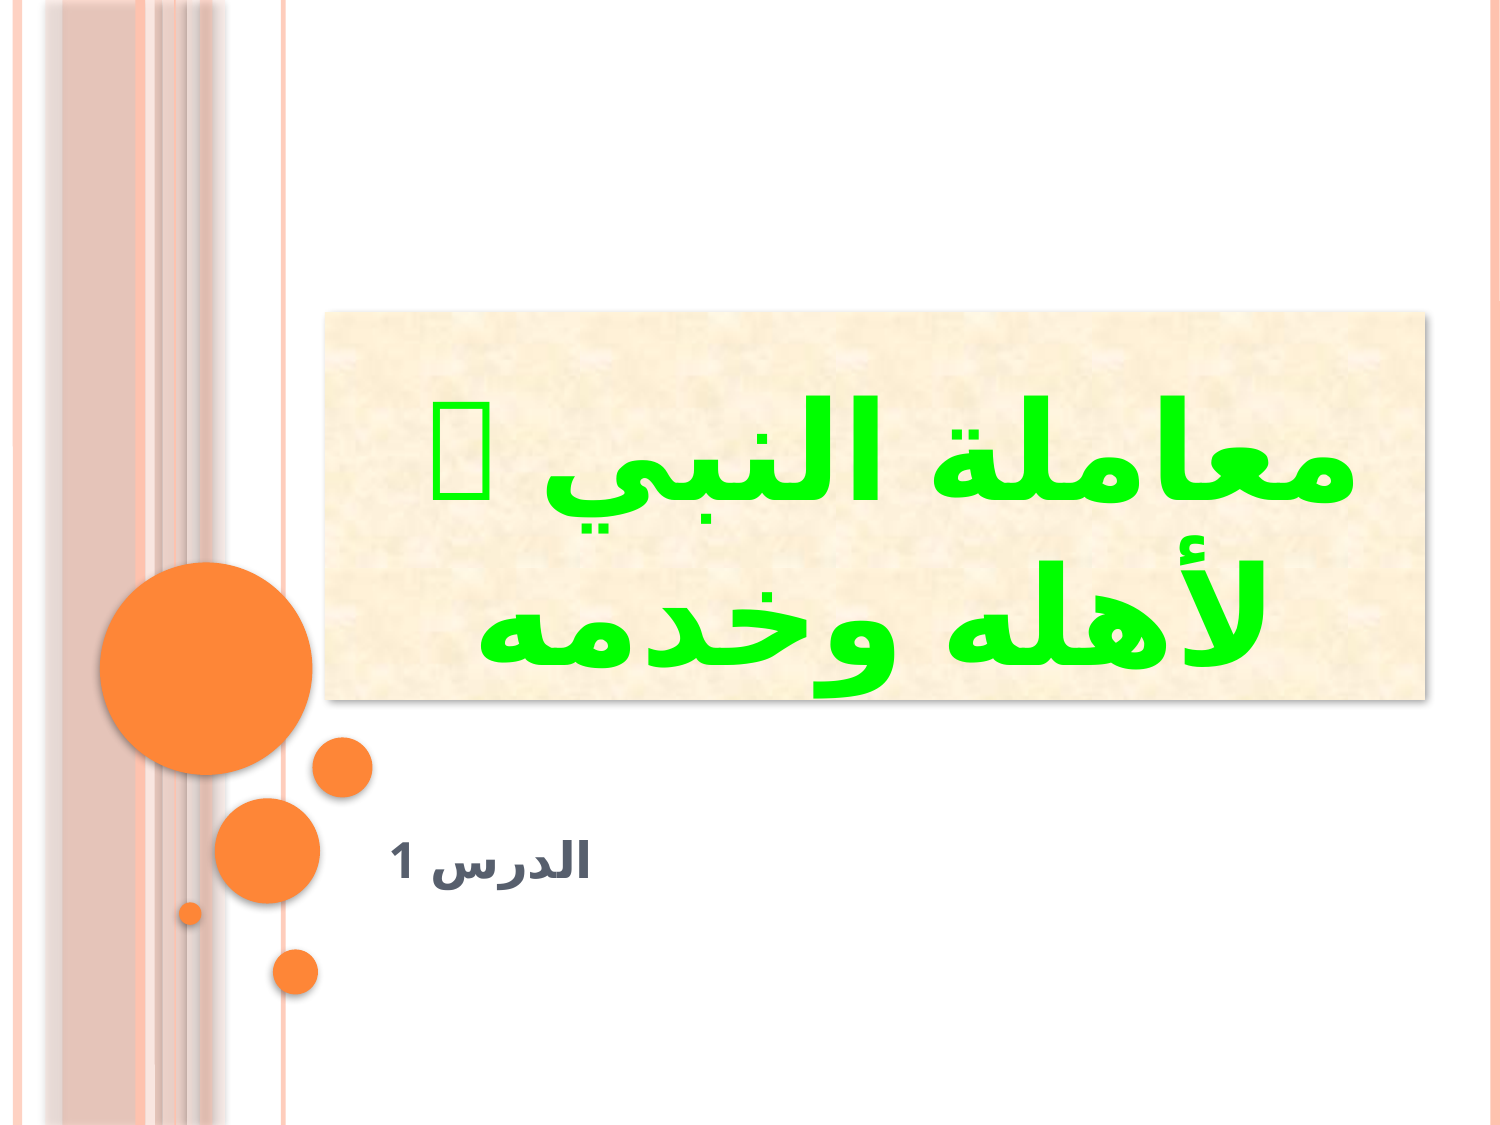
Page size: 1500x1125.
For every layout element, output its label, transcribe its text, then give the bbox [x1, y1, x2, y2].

title معاملة النبي  لأهله وخدمه [324, 312, 1425, 700]
subtitle الدرس 1 [375, 820, 1388, 1046]
